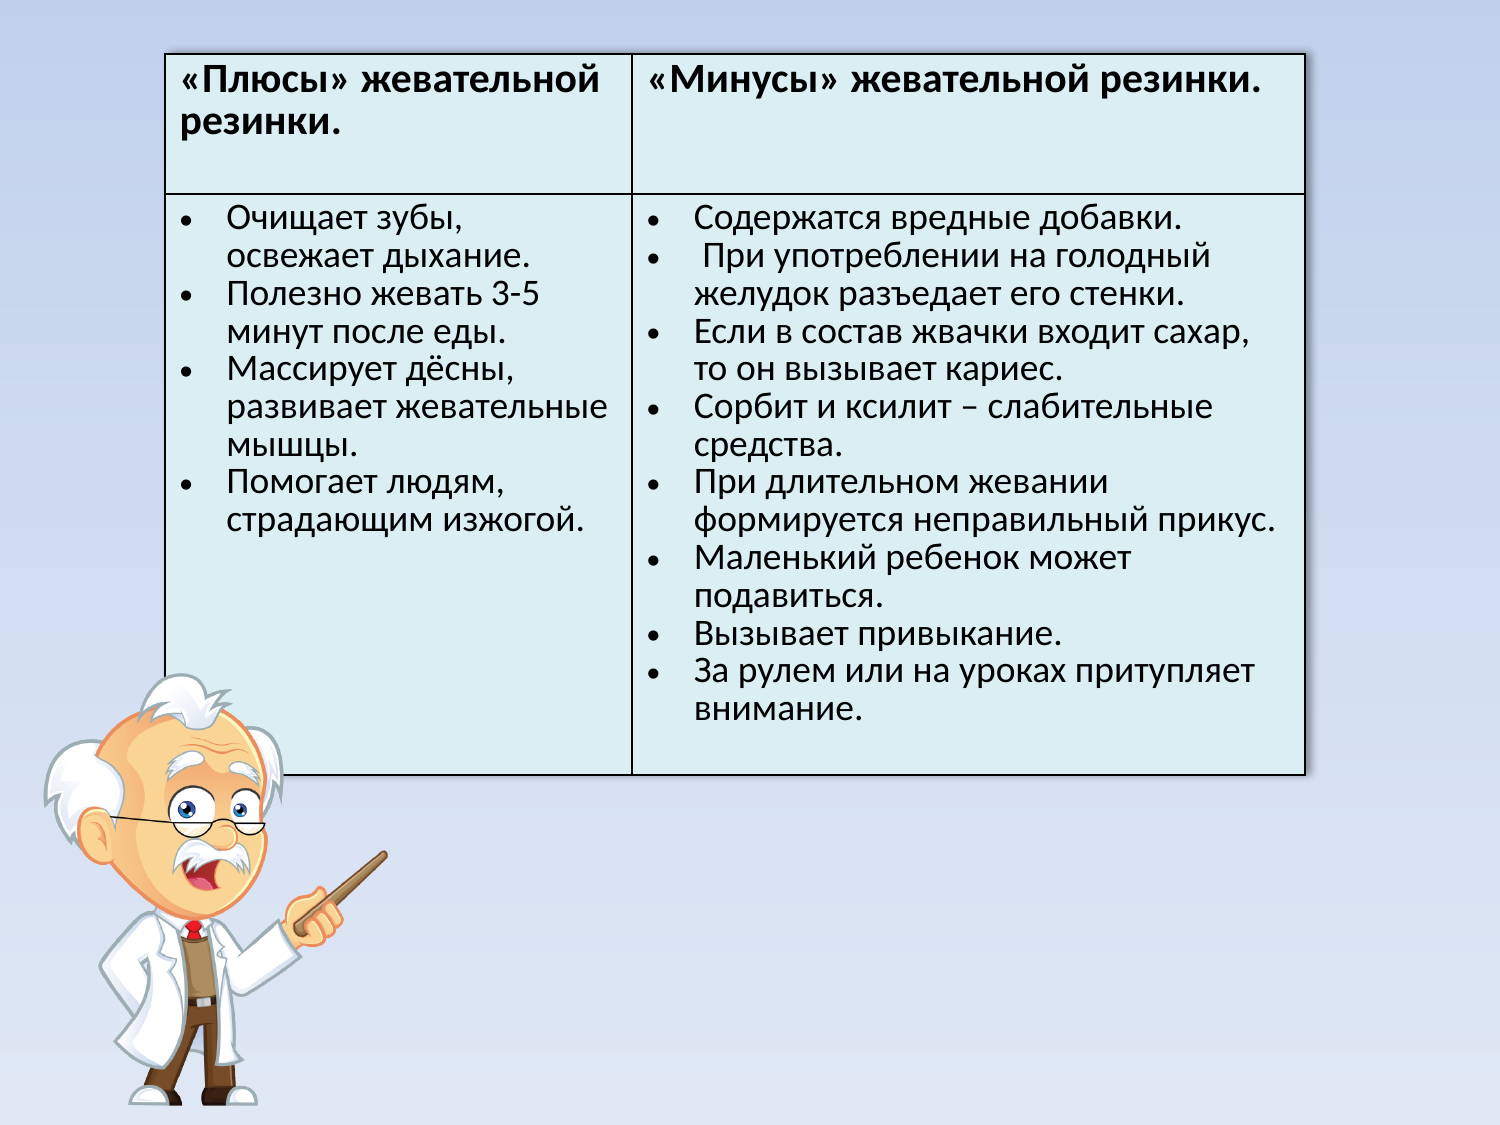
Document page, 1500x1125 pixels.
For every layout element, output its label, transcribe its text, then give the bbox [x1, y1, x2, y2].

table_cell Содержатся вредные добавки. При употреблении на голодный желудок разъедает его стенки. Если в состав жвачки входит сахар, то он вызывает кариес. Сорбит и ксилит – слабительные средства. При длительном жевании формируется неправильный прикус. Маленький ребенок может подавиться. Вызывает привыкание. За рулем или на уроках притупляет внимание. [633, 195, 1304, 774]
table_header «Плюсы» жевательной резинки. [166, 55, 631, 193]
table_header «Минусы» жевательной резинки. [633, 55, 1304, 193]
picture [0, 637, 433, 1125]
table_cell Очищает зубы, освежает дыхание. Полезно жевать 3-5 минут после еды. Массирует дёсны, развивает жевательные мышцы. Помогает людям, страдающим изжогой. [166, 195, 631, 774]
